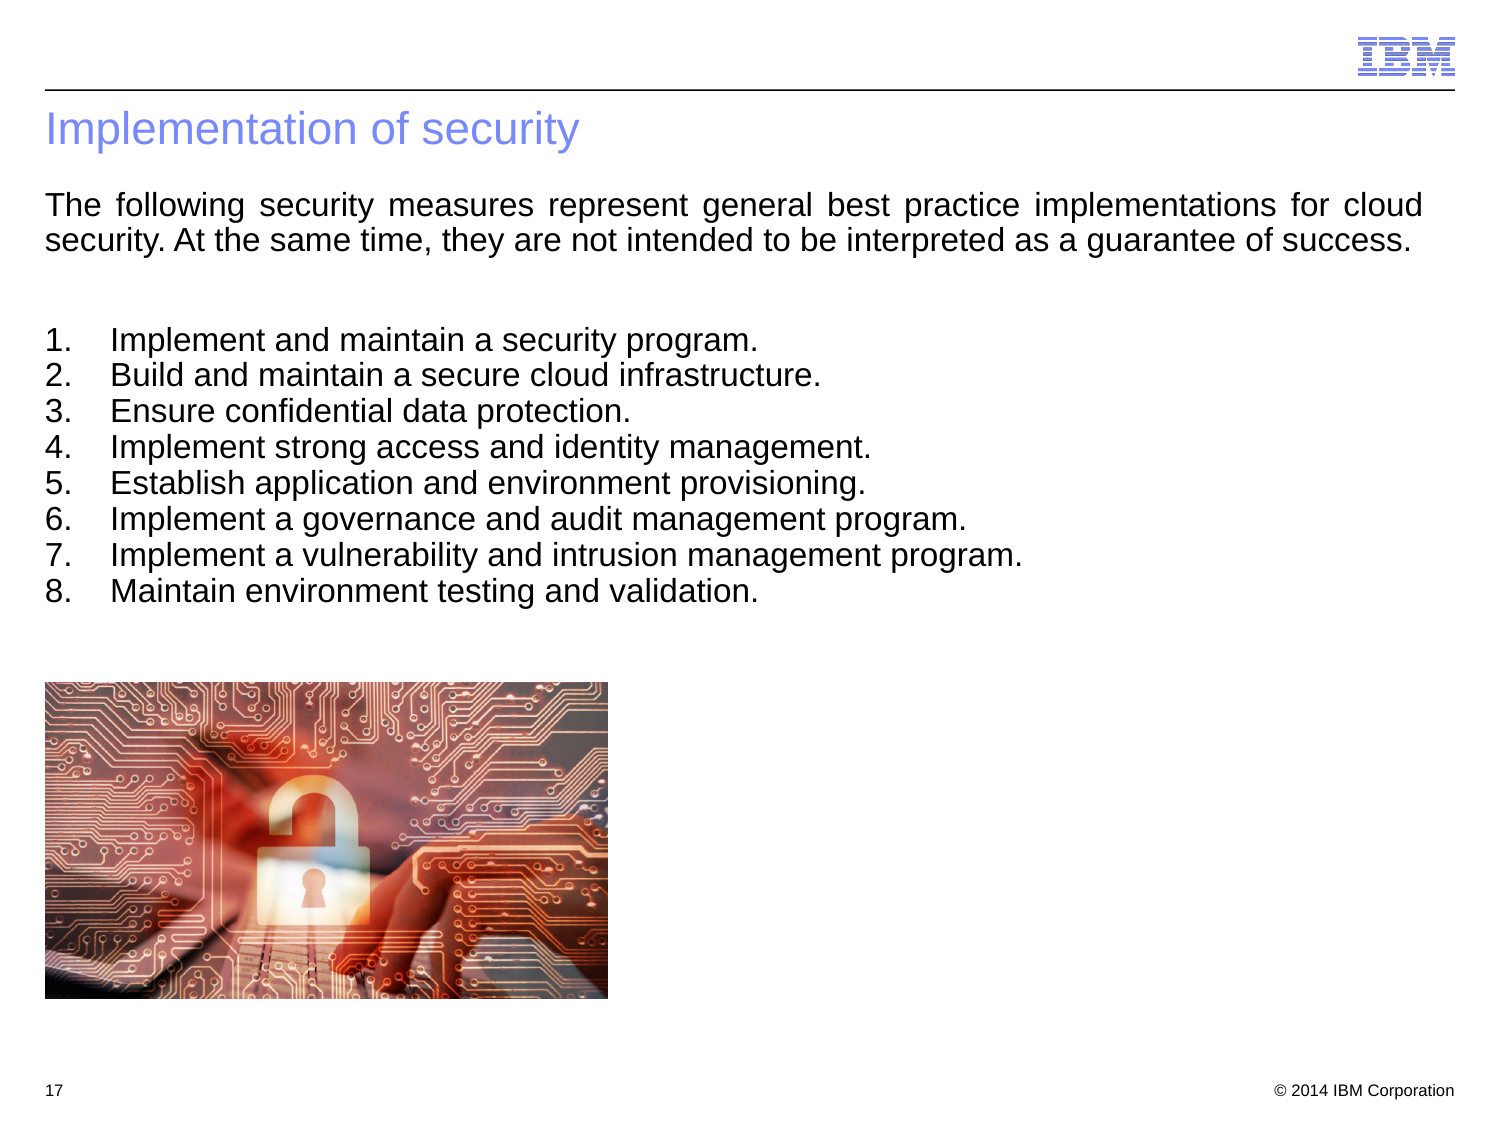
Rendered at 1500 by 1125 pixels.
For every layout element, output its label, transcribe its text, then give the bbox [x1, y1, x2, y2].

text_box The following security measures represent general best practice implementations for cloud security. At the same time, they are not intended to be interpreted as a guarantee of success. [29, 179, 1440, 267]
picture [1358, 37, 1455, 76]
title Implementation of security [29, 97, 1456, 203]
slide_number 17 [29, 1072, 91, 1103]
picture [44, 682, 608, 1000]
text_box Implement and maintain a security program. Build and maintain a secure cloud infrastructure. Ensure confidential data protection. Implement strong access and identity management. Establish application and environment provisioning. Implement a governance and audit management program. Implement a vulnerability and intrusion management program. Maintain environment testing and validation. [29, 314, 1380, 617]
